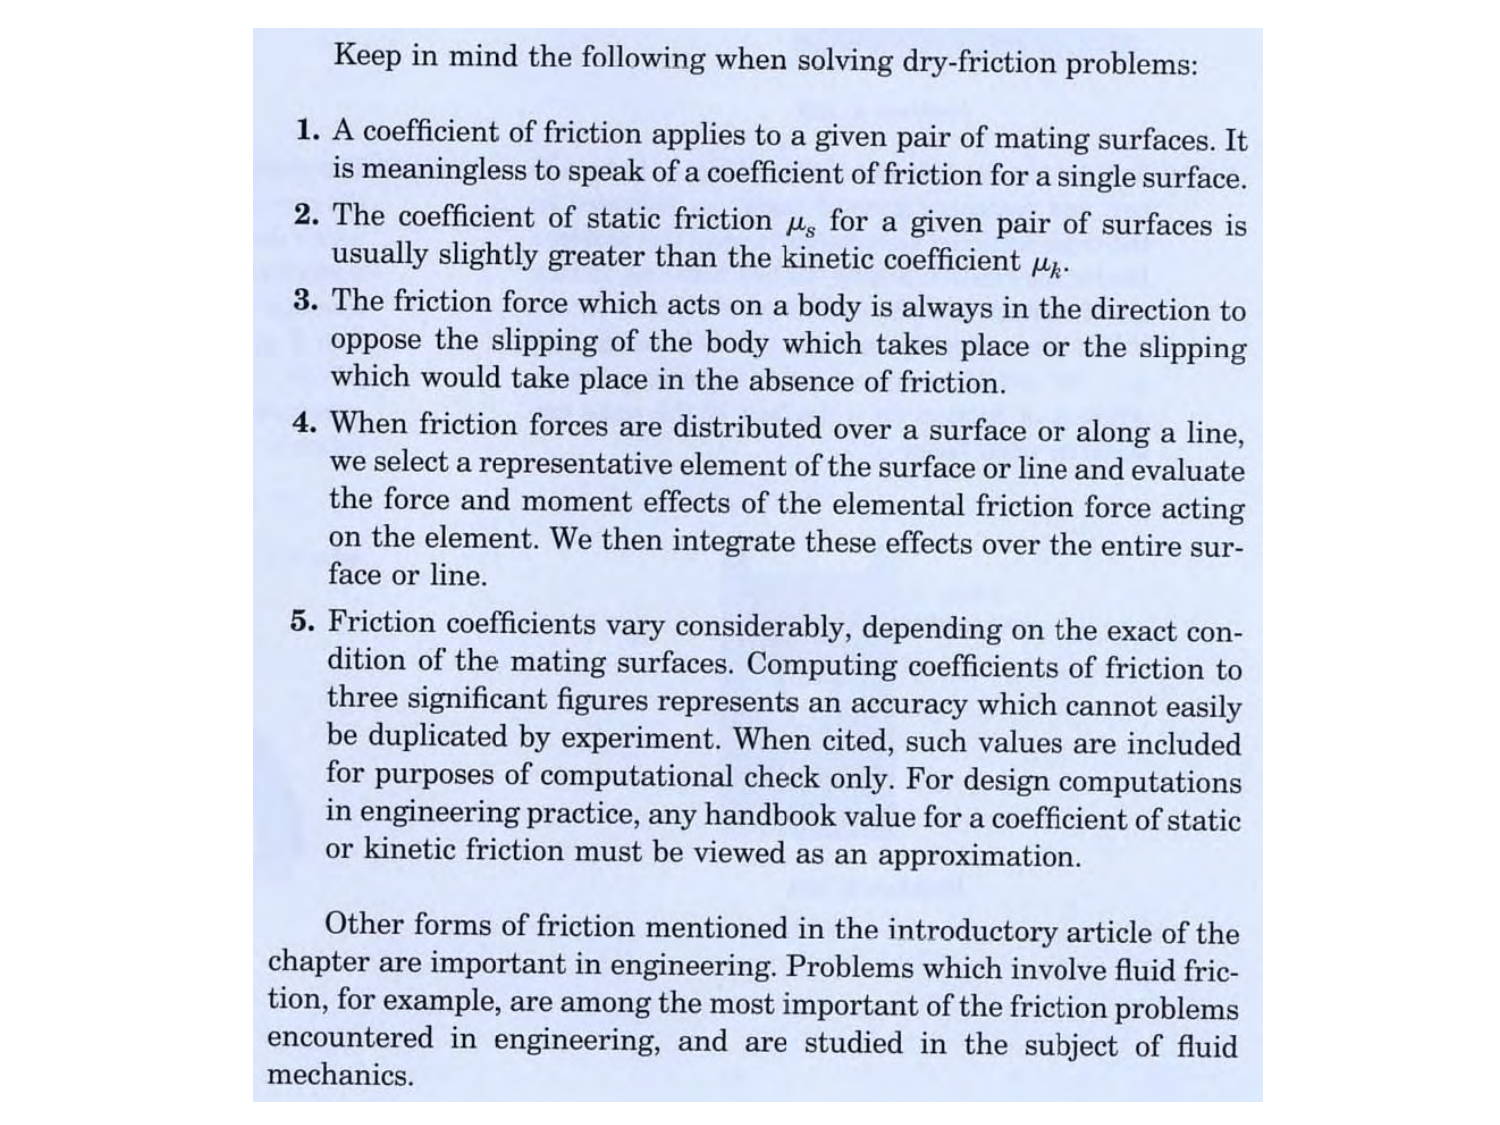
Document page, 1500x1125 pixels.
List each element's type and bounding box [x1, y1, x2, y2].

list [252, 28, 1263, 1102]
